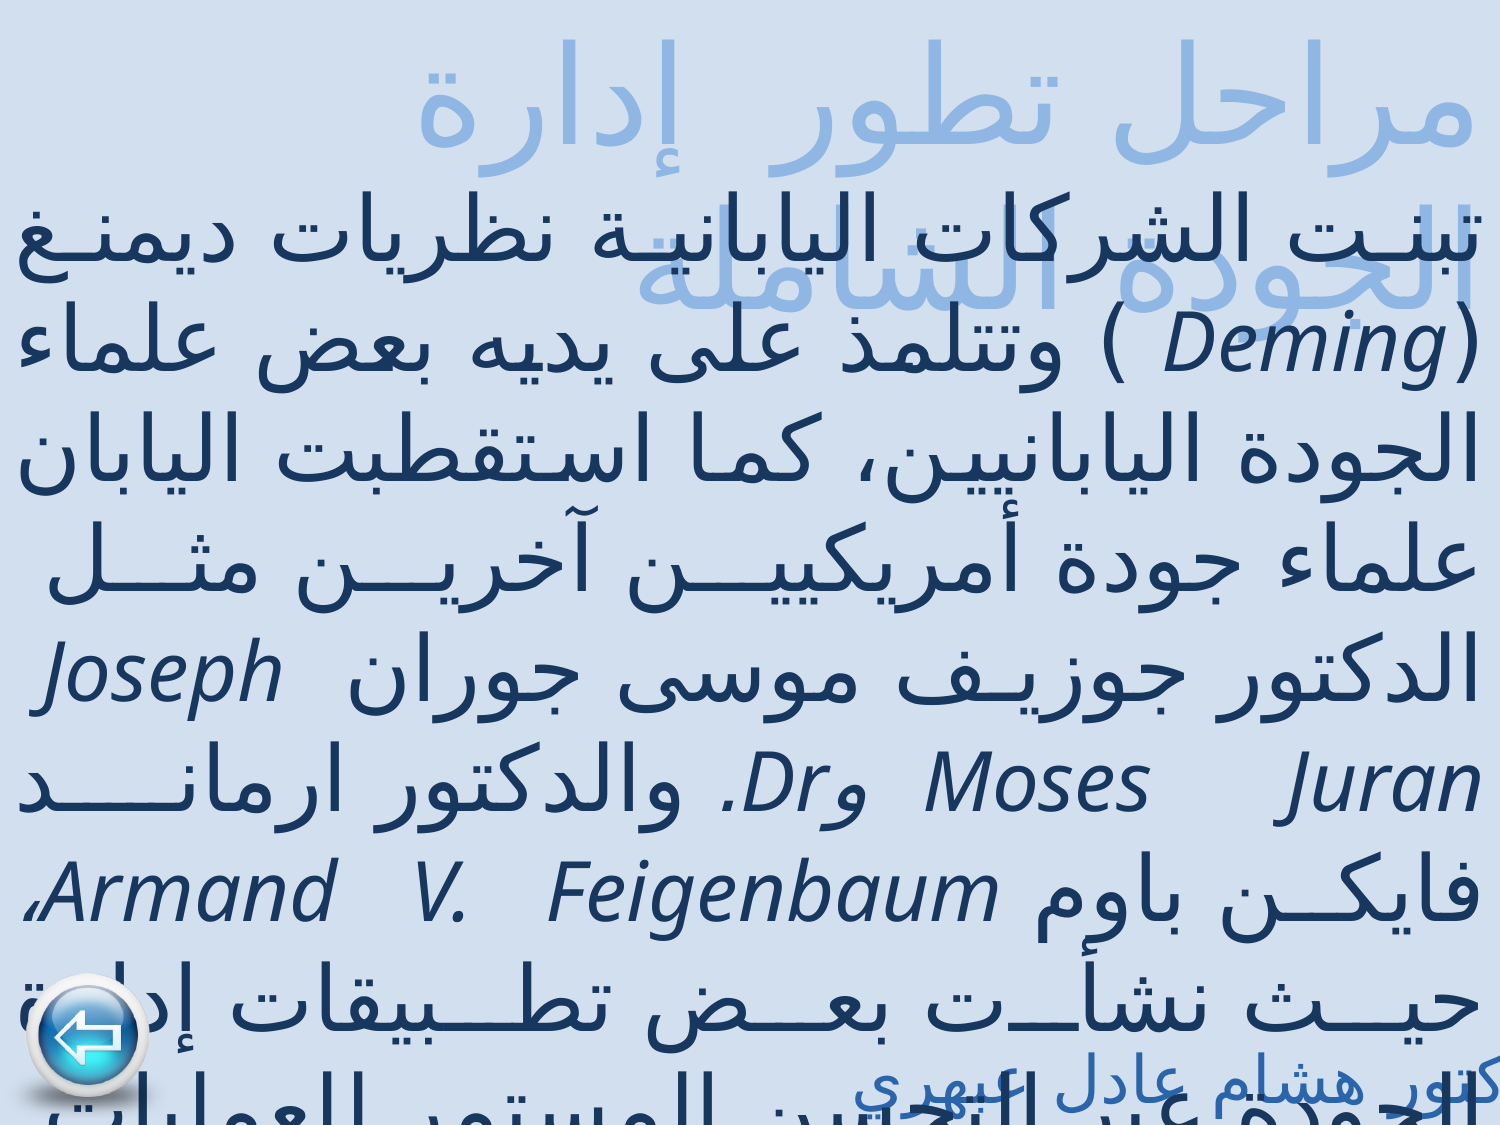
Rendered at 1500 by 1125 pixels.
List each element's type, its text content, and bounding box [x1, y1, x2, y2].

text_box مراحل تطور إدارة الجودة الشاملة [0, 0, 1500, 162]
text_box تبنت الشركات اليابانية نظريات ديمنغ (Deming ) وتتلمذ على يديه بعض علماء الجودة اليابانيين، كما استقطبت اليابان علماء جودة أمريكيين آخرين مثل الدكتور جوزيف موسى جوران Joseph Moses Juran وDr. والدكتور ارماند فايكن باوم Armand V. Feigenbaum، حيث نشأت بعض تطبيقات إدارة الجودة عبر التحسن المستمر للعمليات وفرق العمل والتأكيد على أن رضاء المستفيد هو العامل الأهم في عمليات تحسين الجودة. [0, 162, 1500, 1125]
picture [0, 949, 176, 1125]
